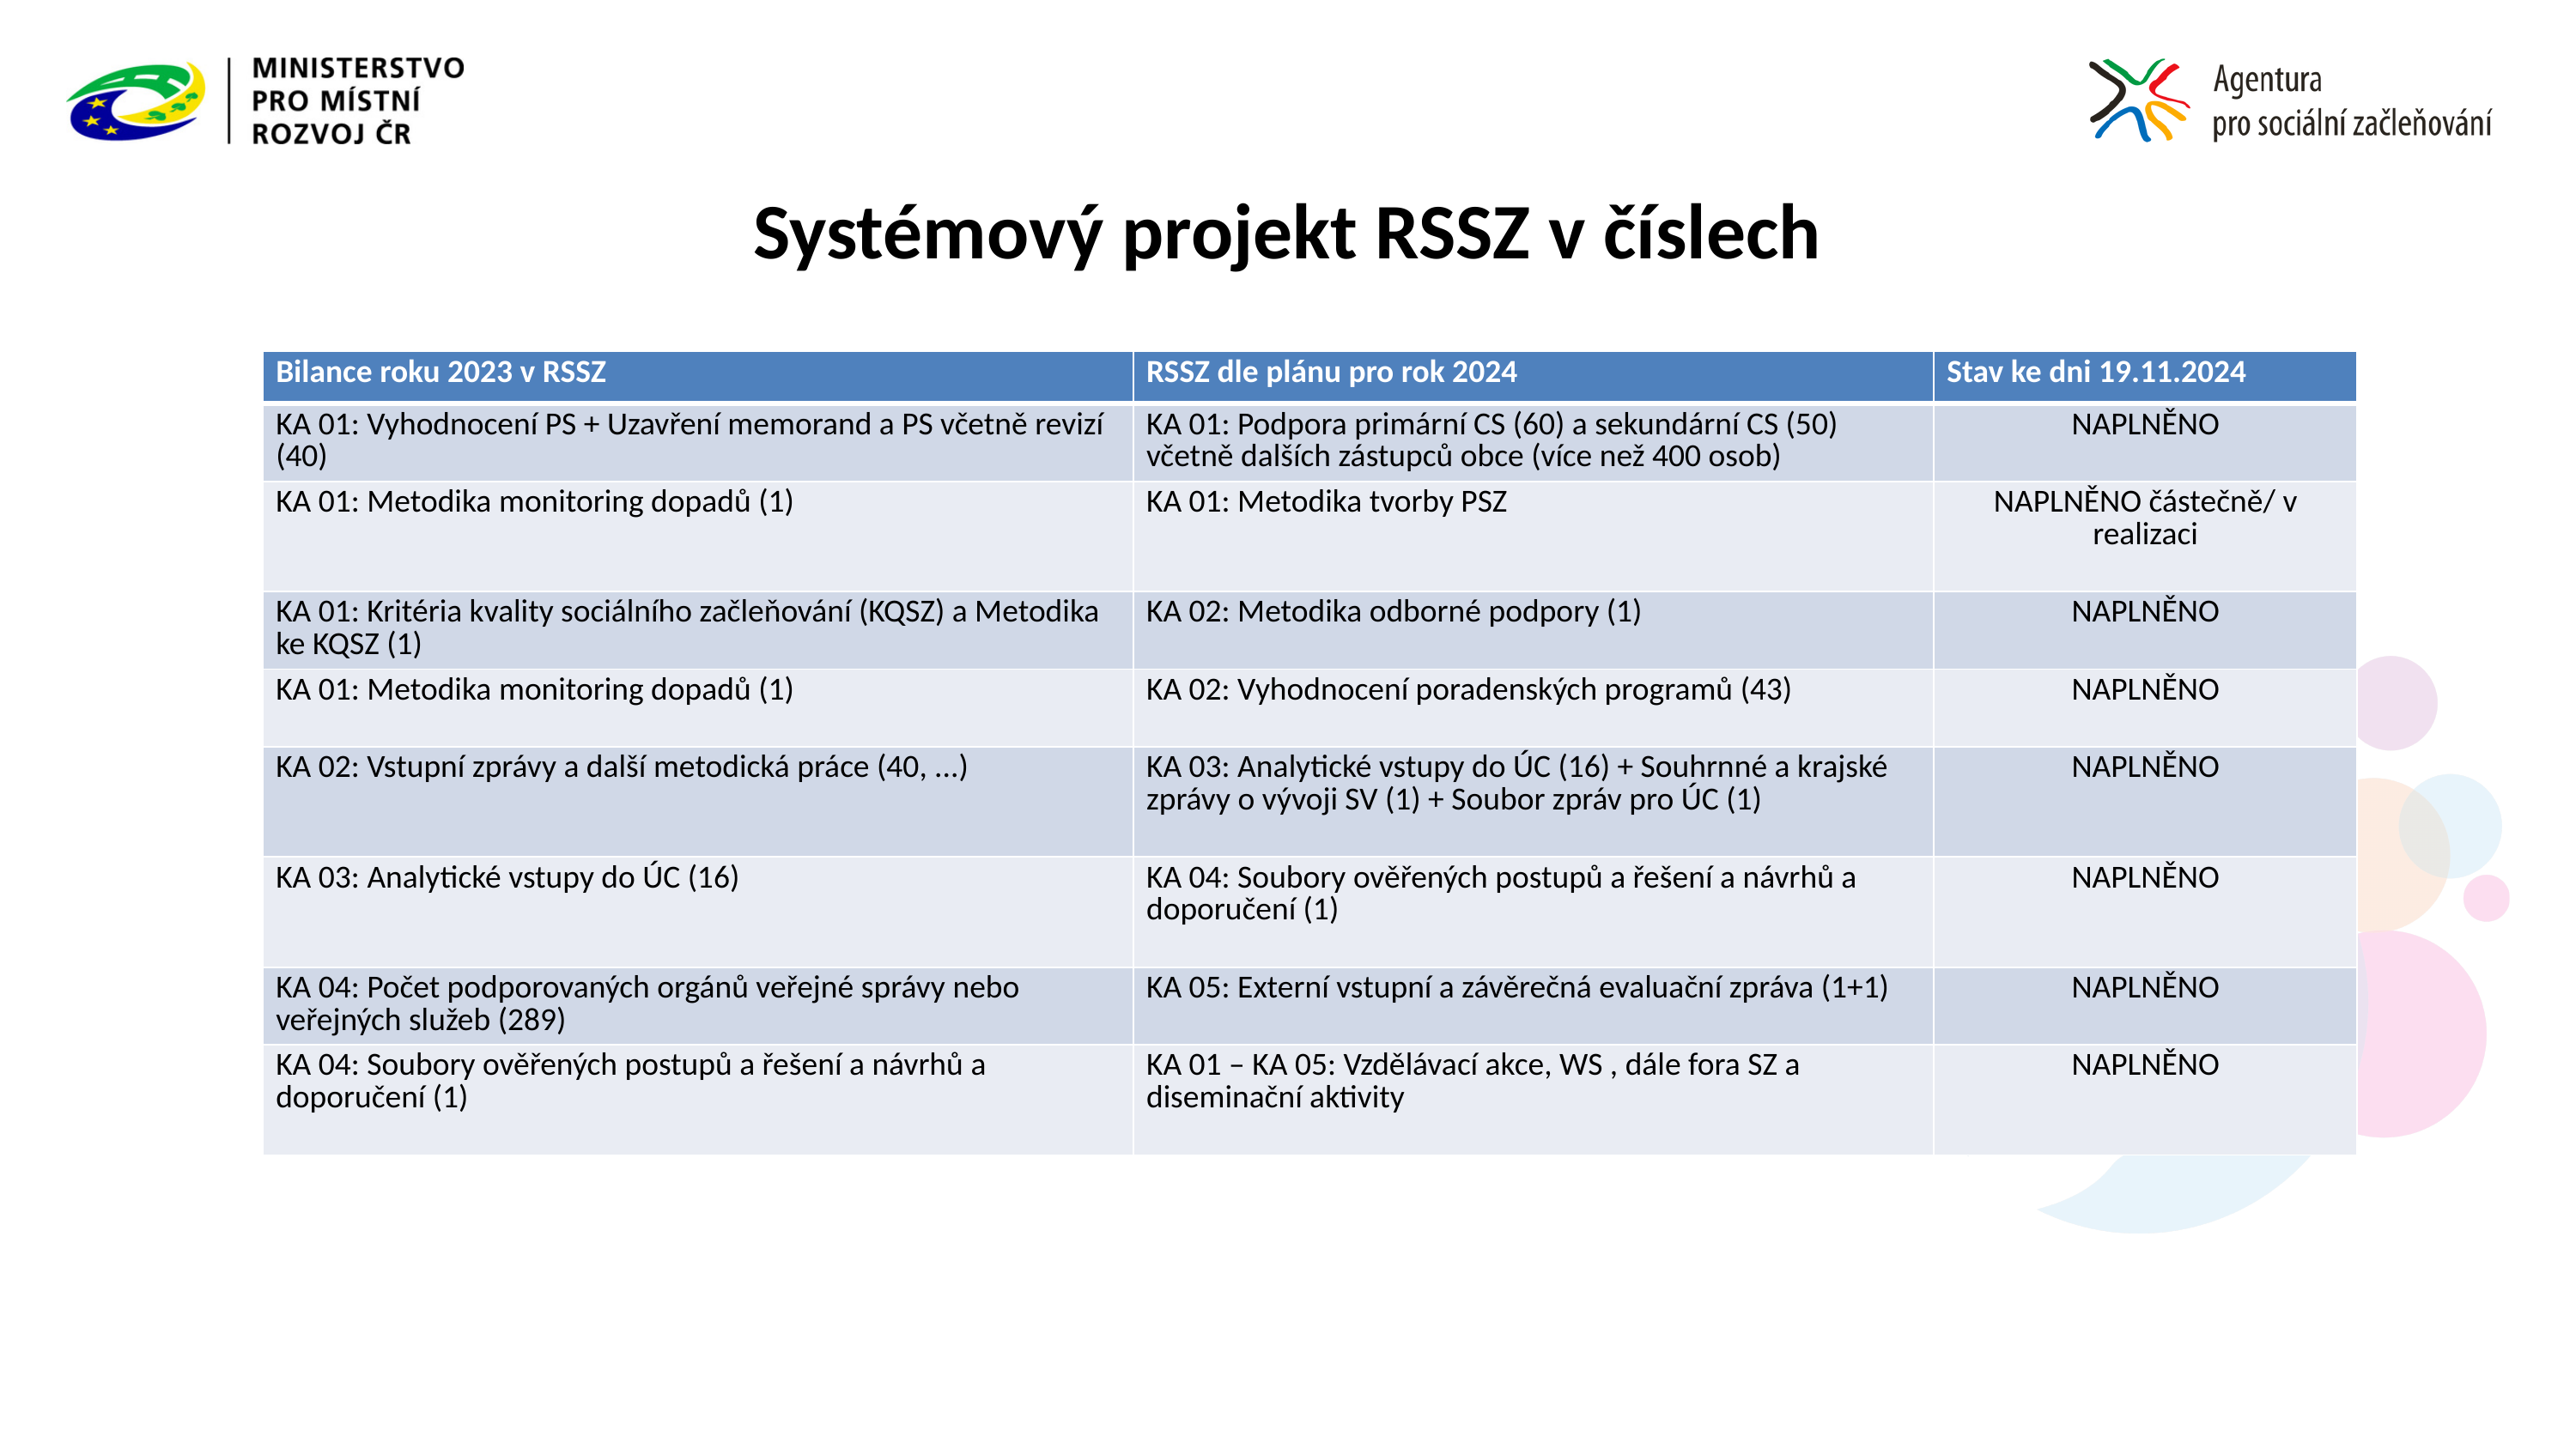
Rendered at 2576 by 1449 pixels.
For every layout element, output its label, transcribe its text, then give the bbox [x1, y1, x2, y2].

table_cell KA 03: Analytické vstupy do ÚC (16) [264, 858, 1133, 967]
table_cell NAPLNĚNO [1935, 858, 2356, 967]
picture [2071, 40, 2510, 161]
table_header Bilance roku 2023 v RSSZ [264, 352, 1133, 401]
table_cell KA 01 – KA 05: Vzdělávací akce, WS , dále fora SZ a diseminační aktivity [1134, 1046, 1933, 1155]
table_cell NAPLNĚNO [1935, 968, 2356, 1044]
table_cell KA 01: Metodika monitoring dopadů (1) [264, 670, 1133, 746]
table_cell KA 02: Metodika odborné podpory (1) [1134, 592, 1933, 669]
table_cell NAPLNĚNO [1935, 406, 2356, 481]
table_cell KA 04: Soubory ověřených postupů a řešení a návrhů a doporučení (1) [1134, 858, 1933, 967]
title Systémový projekt RSSZ v číslech [448, 147, 2128, 308]
table_cell NAPLNĚNO [1935, 670, 2356, 746]
table_cell NAPLNĚNO částečně/ v realizaci [1935, 482, 2356, 591]
table_cell KA 01: Kritéria kvality sociálního začleňování (KQSZ) a Metodika ke KQSZ (1) [264, 592, 1133, 669]
table_cell KA 02: Vstupní zprávy a další metodická práce (40, ...) [264, 748, 1133, 856]
table_cell NAPLNĚNO [1935, 1046, 2356, 1155]
table_cell KA 01: Vyhodnocení PS + Uzavření memorand a PS včetně revizí (40) [264, 406, 1133, 481]
table_cell KA 01: Metodika monitoring dopadů (1) [264, 482, 1133, 591]
table_cell NAPLNĚNO [1935, 748, 2356, 856]
table_cell KA 01: Podpora primární CS (60) a sekundární CS (50) včetně dalších zástupců obce (více než 400 osob) [1134, 406, 1933, 481]
table_cell KA 03: Analytické vstupy do ÚC (16) + Souhrnné a krajské zprávy o vývoji SV (1) + Soubor zpráv pro ÚC (1) [1134, 748, 1933, 856]
table_cell KA 05: Externí vstupní a závěrečná evaluační zpráva (1+1) [1134, 968, 1933, 1044]
picture [66, 58, 464, 144]
table_cell KA 04: Soubory ověřených postupů a řešení a návrhů a doporučení (1) [264, 1046, 1133, 1155]
table_cell KA 04: Počet podporovaných orgánů veřejné správy nebo veřejných služeb (289) [264, 968, 1133, 1044]
table_header RSSZ dle plánu pro rok 2024 [1134, 352, 1933, 401]
table_cell NAPLNĚNO [1935, 592, 2356, 669]
table_header Stav ke dni 19.11.2024 [1935, 352, 2356, 401]
table_cell KA 02: Vyhodnocení poradenských programů (43) [1134, 670, 1933, 746]
table_cell KA 01: Metodika tvorby PSZ [1134, 482, 1933, 591]
